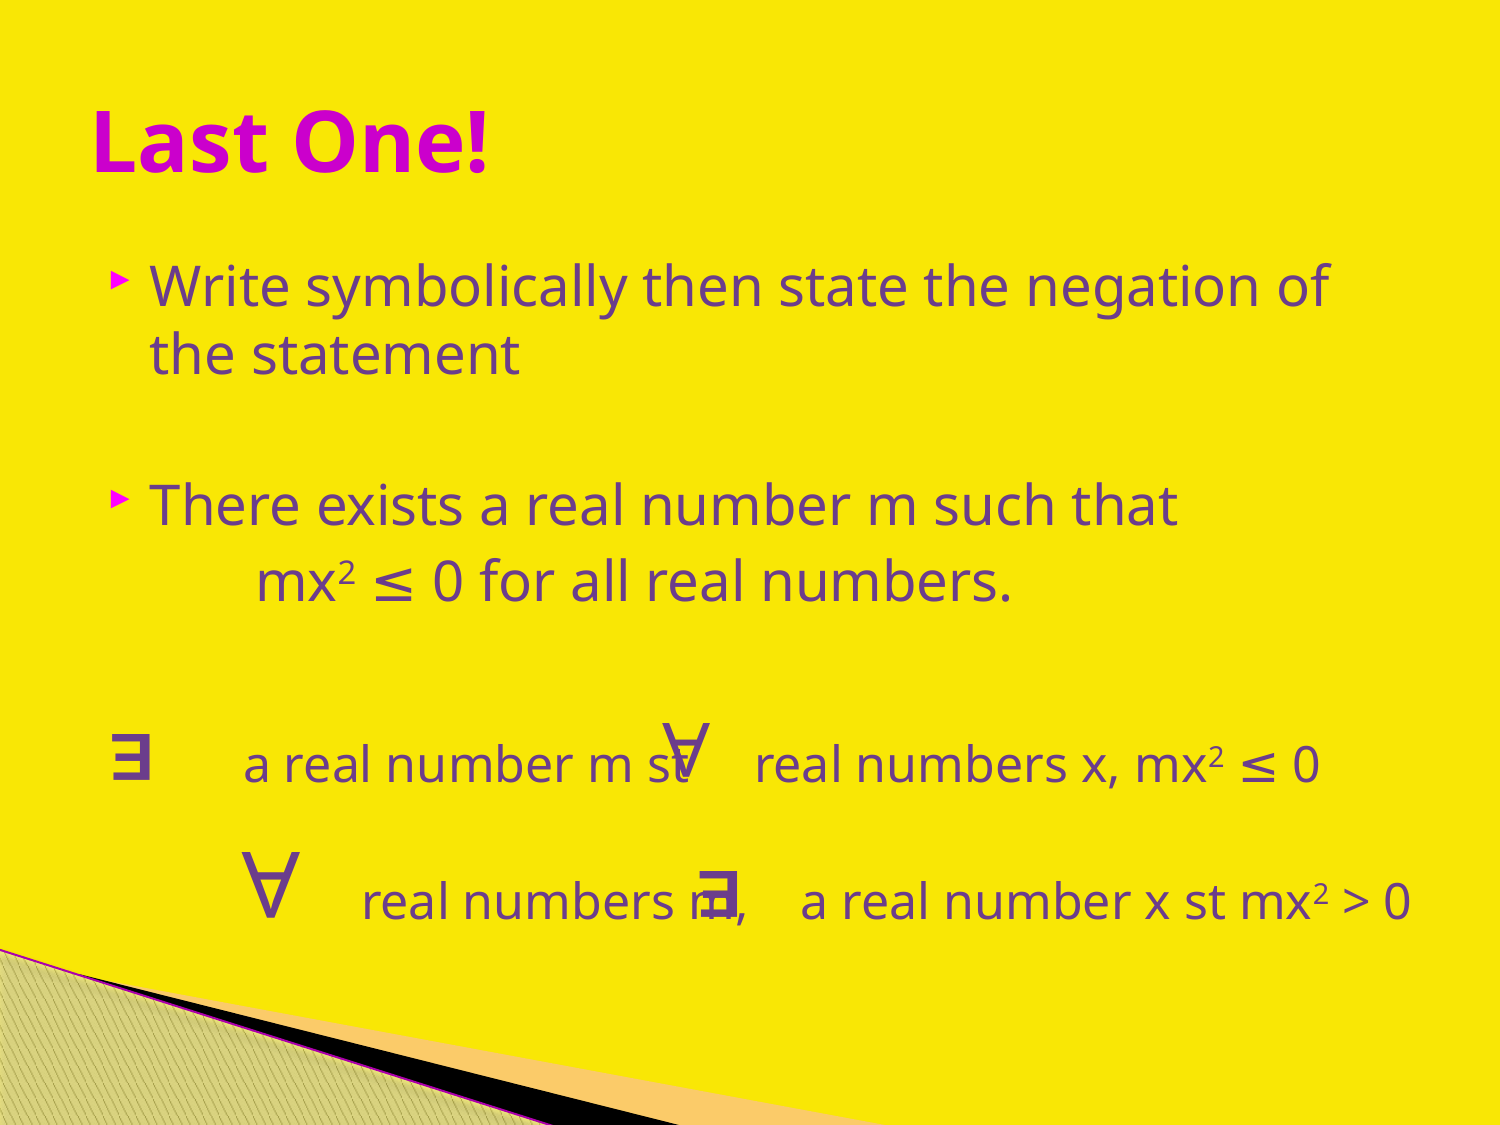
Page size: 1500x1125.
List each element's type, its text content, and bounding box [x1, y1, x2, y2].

text_box a real number m st real numbers x, mx2 ≤ 0 [228, 724, 662, 800]
list Write symbolically then state the negation of the statement There exists a real number m such that mx2 ≤ 0 for all real numbers. [75, 243, 1425, 986]
text_box real numbers m, a real number x st mx2 > 0 [346, 862, 675, 938]
title Last One! [75, 45, 1425, 233]
text_box A [662, 701, 726, 807]
text_box A [227, 826, 316, 952]
text_box a real number m st real numbers x, mx2 ≤ 0 [726, 724, 1337, 800]
text_box E [675, 851, 775, 946]
text_box real numbers m, a real number x st mx2 > 0 [775, 862, 1428, 938]
text_box E [87, 713, 188, 809]
